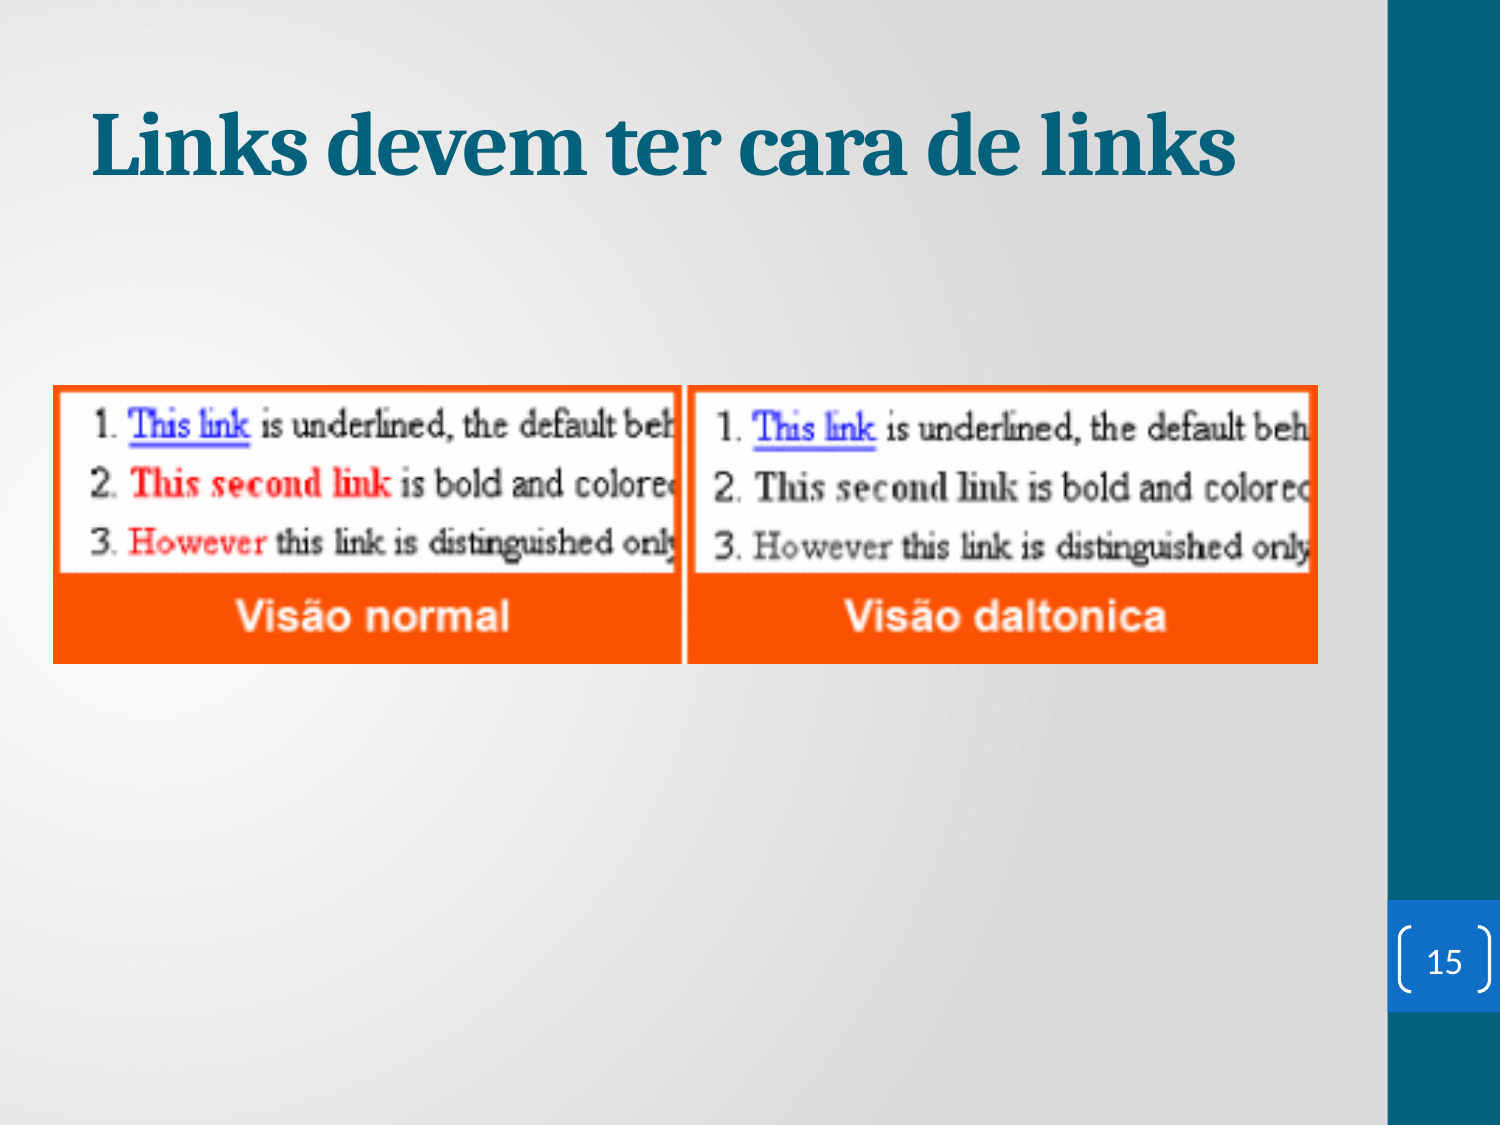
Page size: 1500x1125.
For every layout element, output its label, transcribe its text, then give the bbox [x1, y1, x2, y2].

slide_number 15 [1397, 925, 1492, 994]
title Links devem ter cara de links [75, 45, 1325, 233]
picture [52, 384, 1318, 664]
